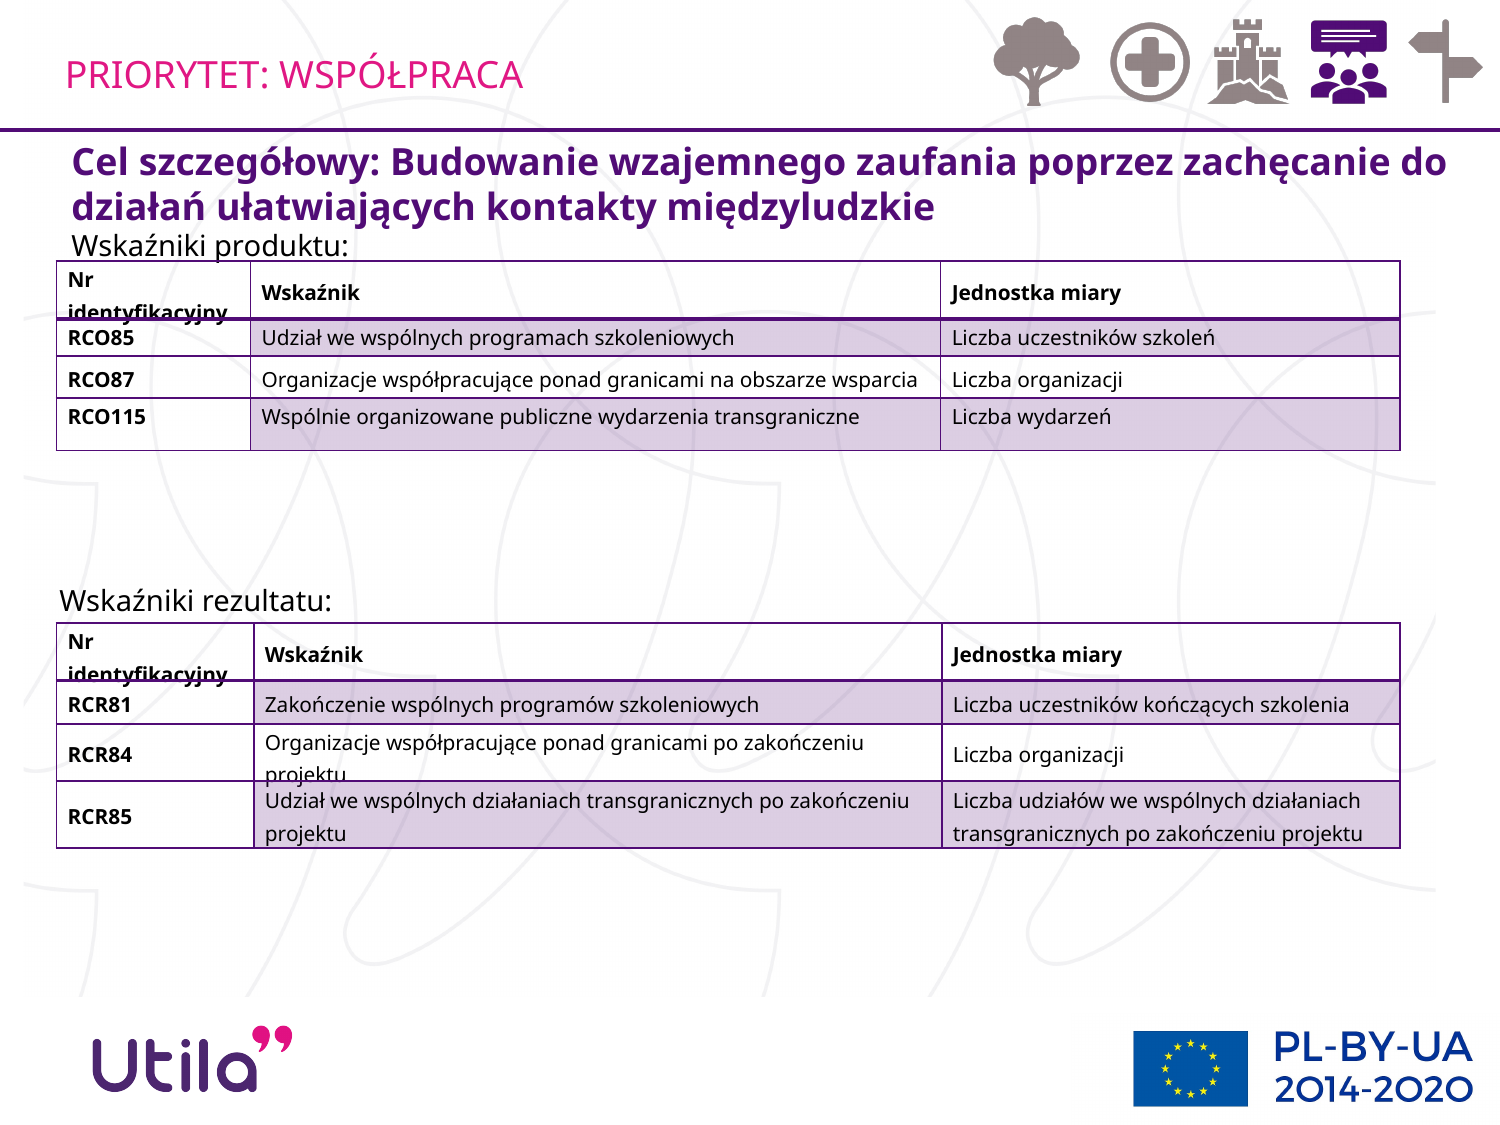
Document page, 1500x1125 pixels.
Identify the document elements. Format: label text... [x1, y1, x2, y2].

table_cell RCR84 [57, 725, 253, 780]
table_header Jednostka miary [941, 262, 1399, 317]
table_cell RCO115 [57, 399, 250, 450]
table_cell Liczba organizacji [941, 357, 1399, 397]
table_cell RCR85 [57, 782, 253, 847]
table_cell Zakończenie wspólnych programów szkoleniowych [255, 682, 941, 723]
table_cell RCO85 [57, 321, 250, 355]
table_cell Organizacje współpracujące ponad granicami na obszarze wsparcia [251, 357, 940, 397]
table_header Wskaźnik [251, 262, 940, 317]
table_cell Liczba uczestników szkoleń [941, 321, 1399, 355]
picture [1071, 1013, 1500, 1125]
picture [0, 132, 1436, 1125]
table_header Jednostka miary [943, 624, 1399, 679]
table_cell RCR81 [57, 682, 253, 723]
table_cell Udział we wspólnych działaniach transgranicznych po zakończeniu projektu [255, 782, 941, 847]
picture [23, 0, 1496, 128]
table_cell RCO87 [57, 357, 250, 397]
text_box Cel szczegółowy: Budowanie wzajemnego zaufania poprzez zachęcanie do działań ułatwiających kontakty międzyludzkie Wskaźniki produktu: [56, 139, 1467, 710]
table_cell Liczba udziałów we wspólnych działaniach transgranicznych po zakończeniu projektu [943, 782, 1399, 847]
table_cell Liczba wydarzeń [941, 399, 1399, 450]
table_cell Liczba uczestników kończących szkolenia [943, 682, 1399, 723]
table_cell Wspólnie organizowane publiczne wydarzenia transgraniczne [251, 399, 940, 450]
text_box Wskaźniki rezultatu: [44, 575, 348, 670]
text_box PRIORYTET: WSPÓŁPRACA [49, 43, 975, 103]
table_header Nr identyfikacyjny [57, 262, 250, 317]
table_header Wskaźnik [255, 624, 941, 679]
table_cell Udział we wspólnych programach szkoleniowych [251, 321, 940, 355]
table_header Nr identyfikacyjny [57, 670, 253, 679]
table_cell Organizacje współpracujące ponad granicami po zakończeniu projektu [255, 725, 941, 780]
table_cell Liczba organizacji [943, 725, 1399, 780]
